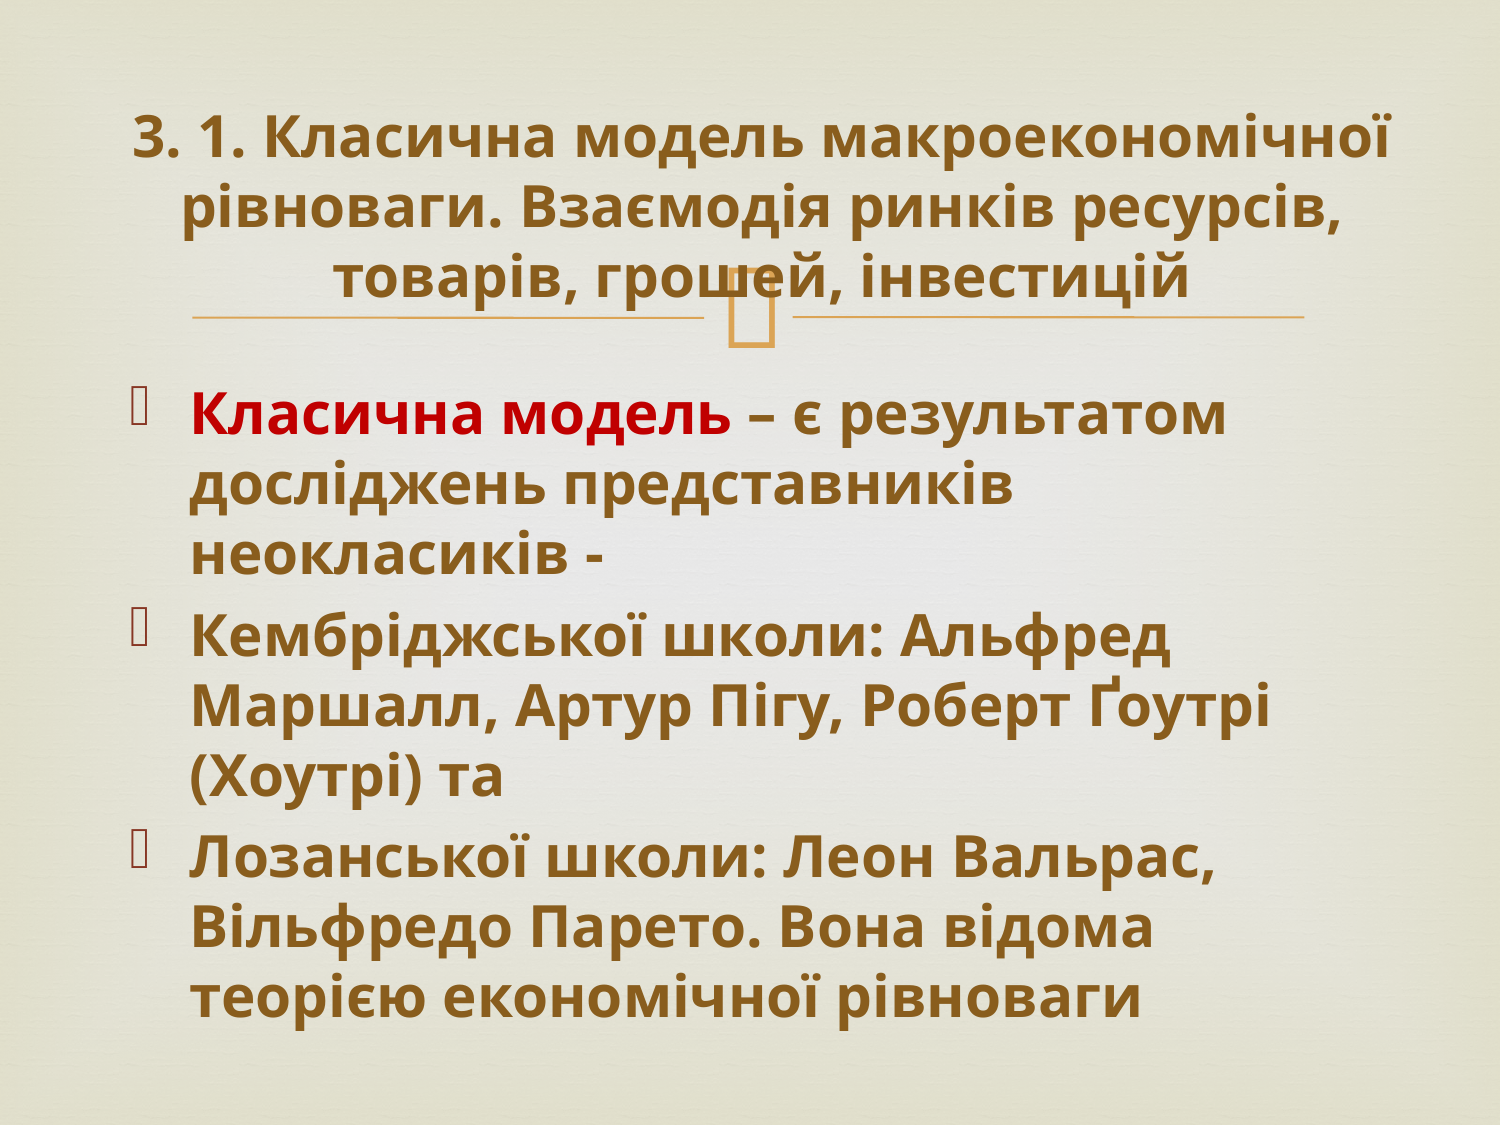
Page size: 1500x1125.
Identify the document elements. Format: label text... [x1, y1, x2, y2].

list Класична модель – є результатом досліджень представників неокласиків - Кембріджської школи: Альфред Маршалл, Артур Пігу, Роберт Ґоутрі (Хоутрі) та Лозанської школи: Леон Вальрас, Вільфредо Парето. Вона відома теорією економічної рівноваги [114, 368, 1386, 1005]
title 3. 1. Класична модель макроекономічної рівноваги. Взаємодія ринків ресурсів, товарів, грошей, інвестицій [53, 78, 1471, 252]
